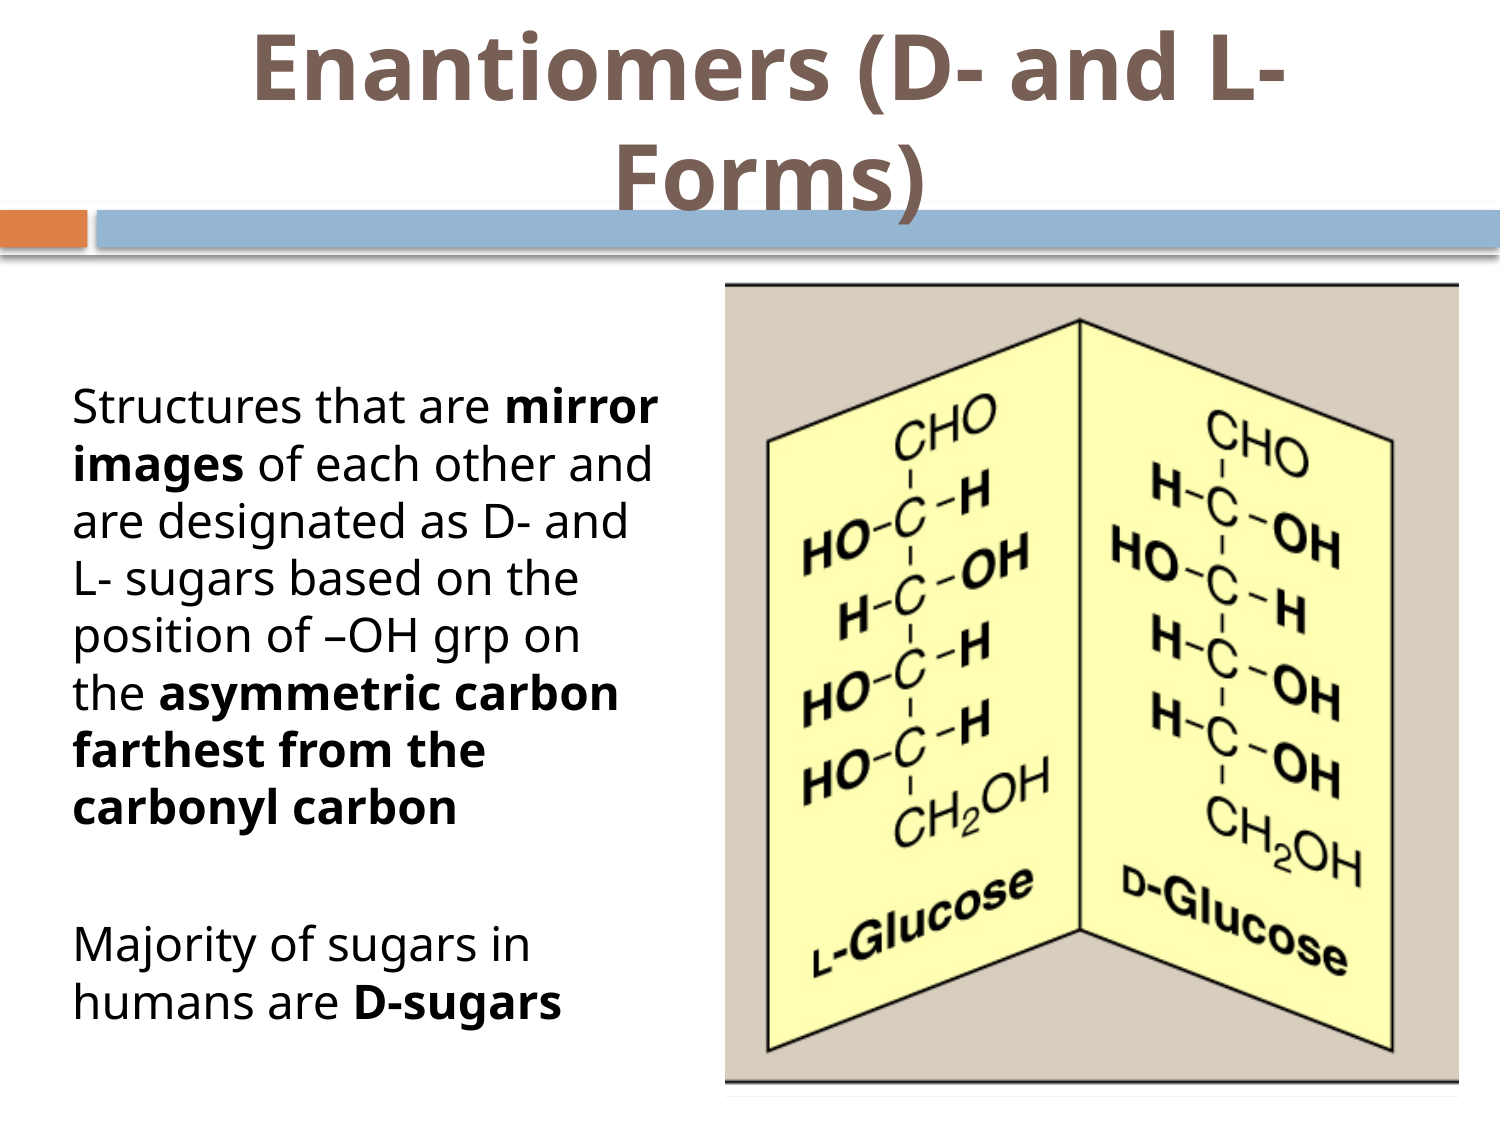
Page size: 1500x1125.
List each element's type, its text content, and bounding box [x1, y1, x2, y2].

list Structures that are mirror images of each other and are designated as D- and L- sugars based on the position of –OH grp on the asymmetric carbon farthest from the carbonyl carbon Majority of sugars in humans are D-sugars [12, 299, 675, 1050]
title Enantiomers (D- and L-Forms) [99, 37, 1438, 200]
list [724, 274, 1460, 1097]
